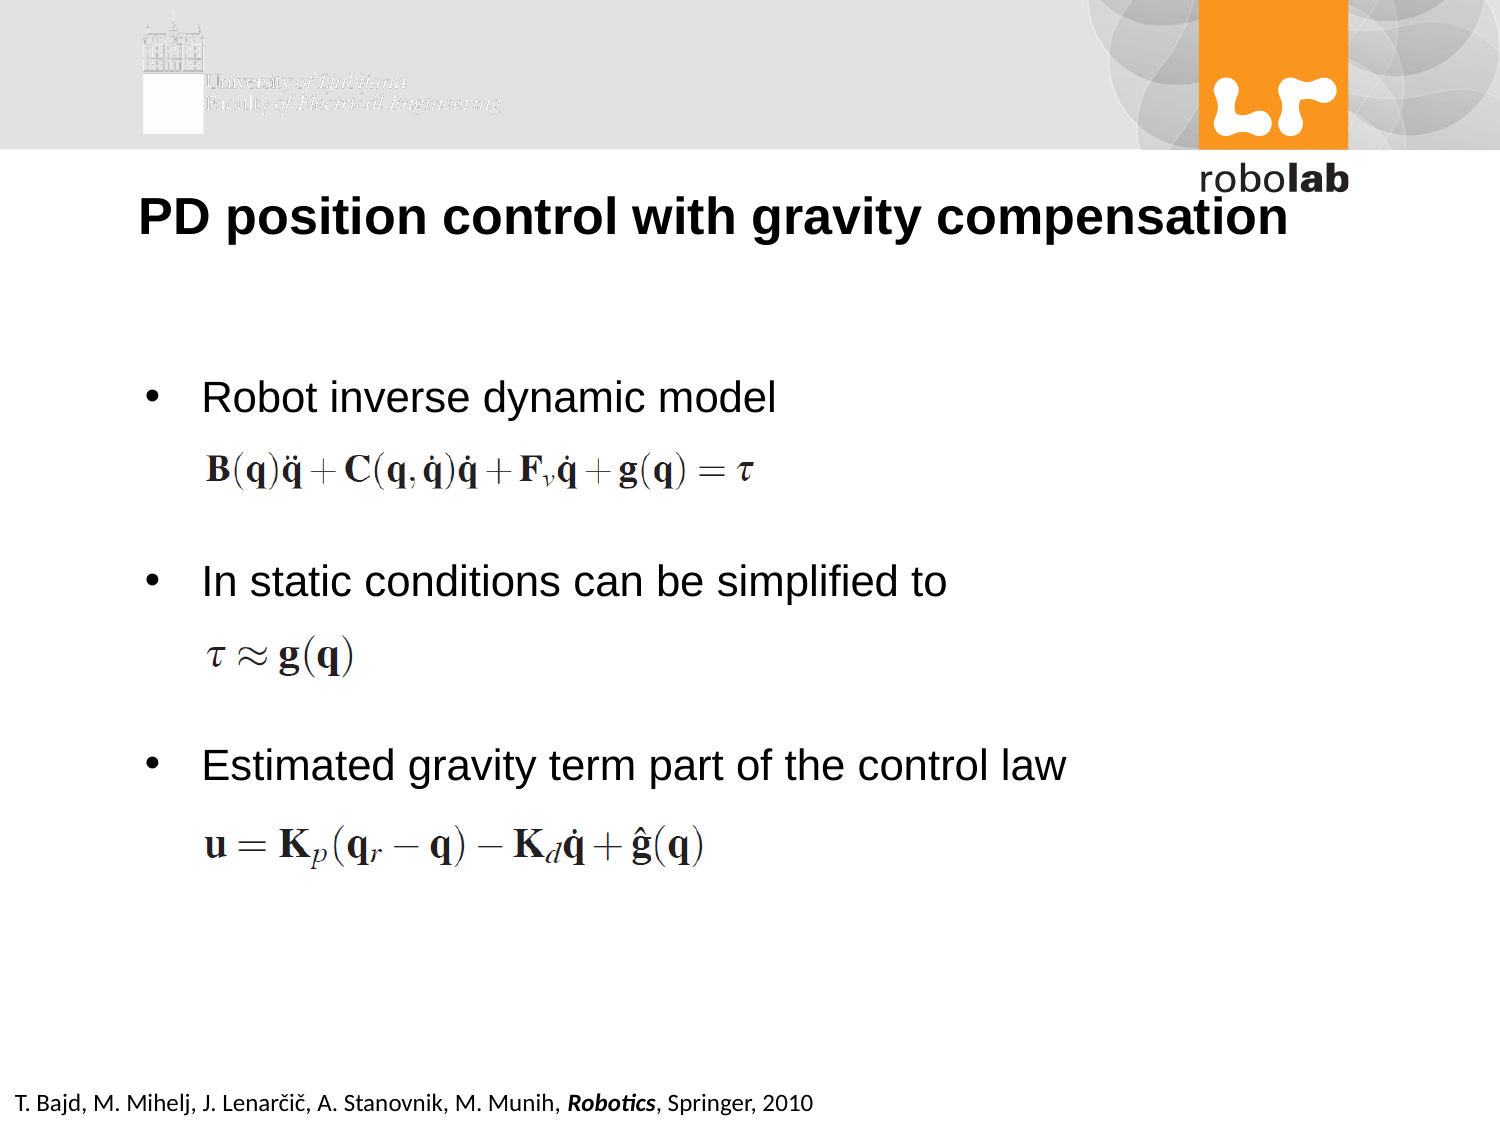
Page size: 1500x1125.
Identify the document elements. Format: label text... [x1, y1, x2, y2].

picture [998, 0, 1500, 196]
picture [199, 821, 707, 874]
list Robot inverse dynamic model In static conditions can be simplified to Estimated gravity term part of the control law [129, 361, 1311, 965]
picture [203, 629, 356, 684]
picture [143, 10, 501, 125]
picture [196, 444, 756, 494]
title PD position control with gravity compensation [123, 125, 1306, 303]
